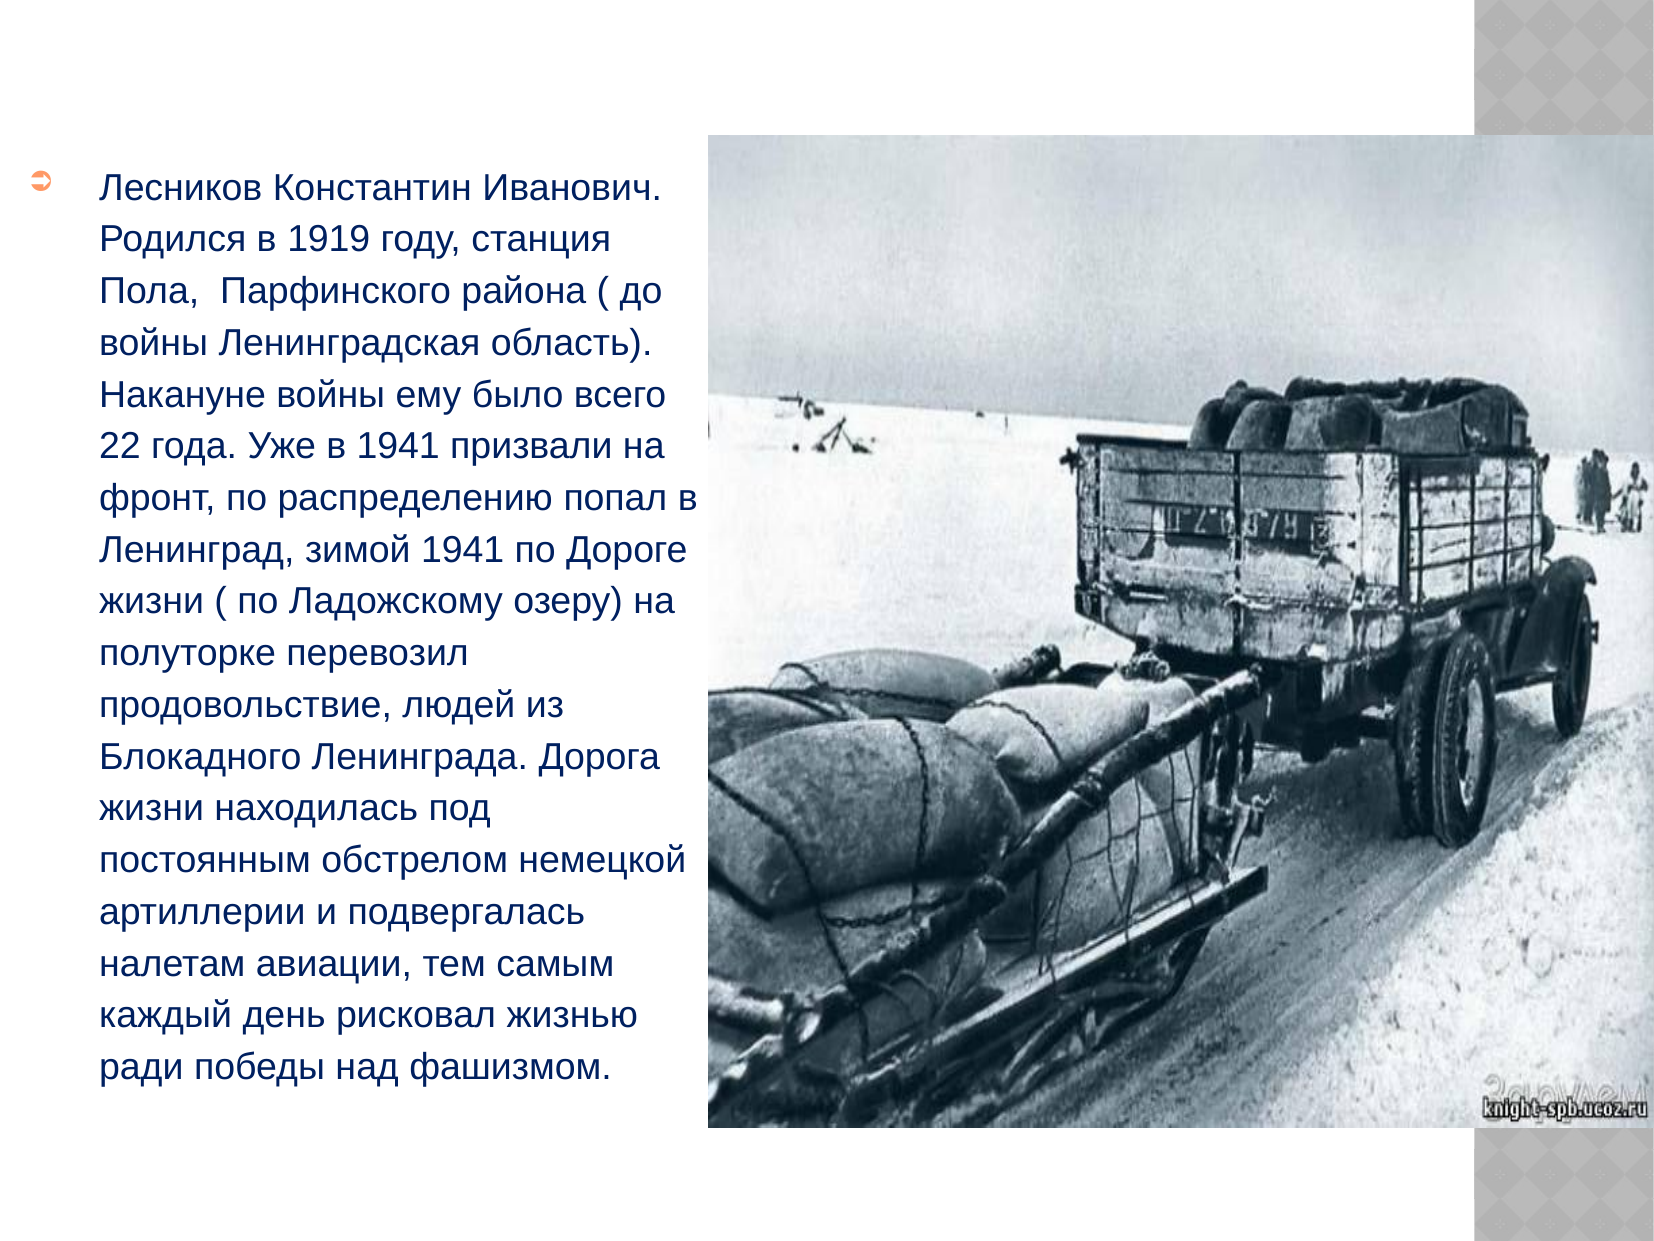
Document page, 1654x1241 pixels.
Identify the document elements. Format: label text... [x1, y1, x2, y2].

picture [708, 135, 1654, 1129]
list Лесников Константин Иванович. Родился в 1919 году, станция Пола, Парфинского района ( до войны Ленинградская область). Накануне войны ему было всего 22 года. Уже в 1941 призвали на фронт, по распределению попал в Ленинград, зимой 1941 по Дороге жизни ( по Ладожскому озеру) на полуторке перевозил продовольствие, людей из Блокадного Ленинграда. Дорога жизни находилась под постоянным обстрелом немецкой артиллерии и подвергалась налетам авиации, тем самым каждый день рисковал жизнью ради победы над фашизмом. [0, 147, 702, 1094]
